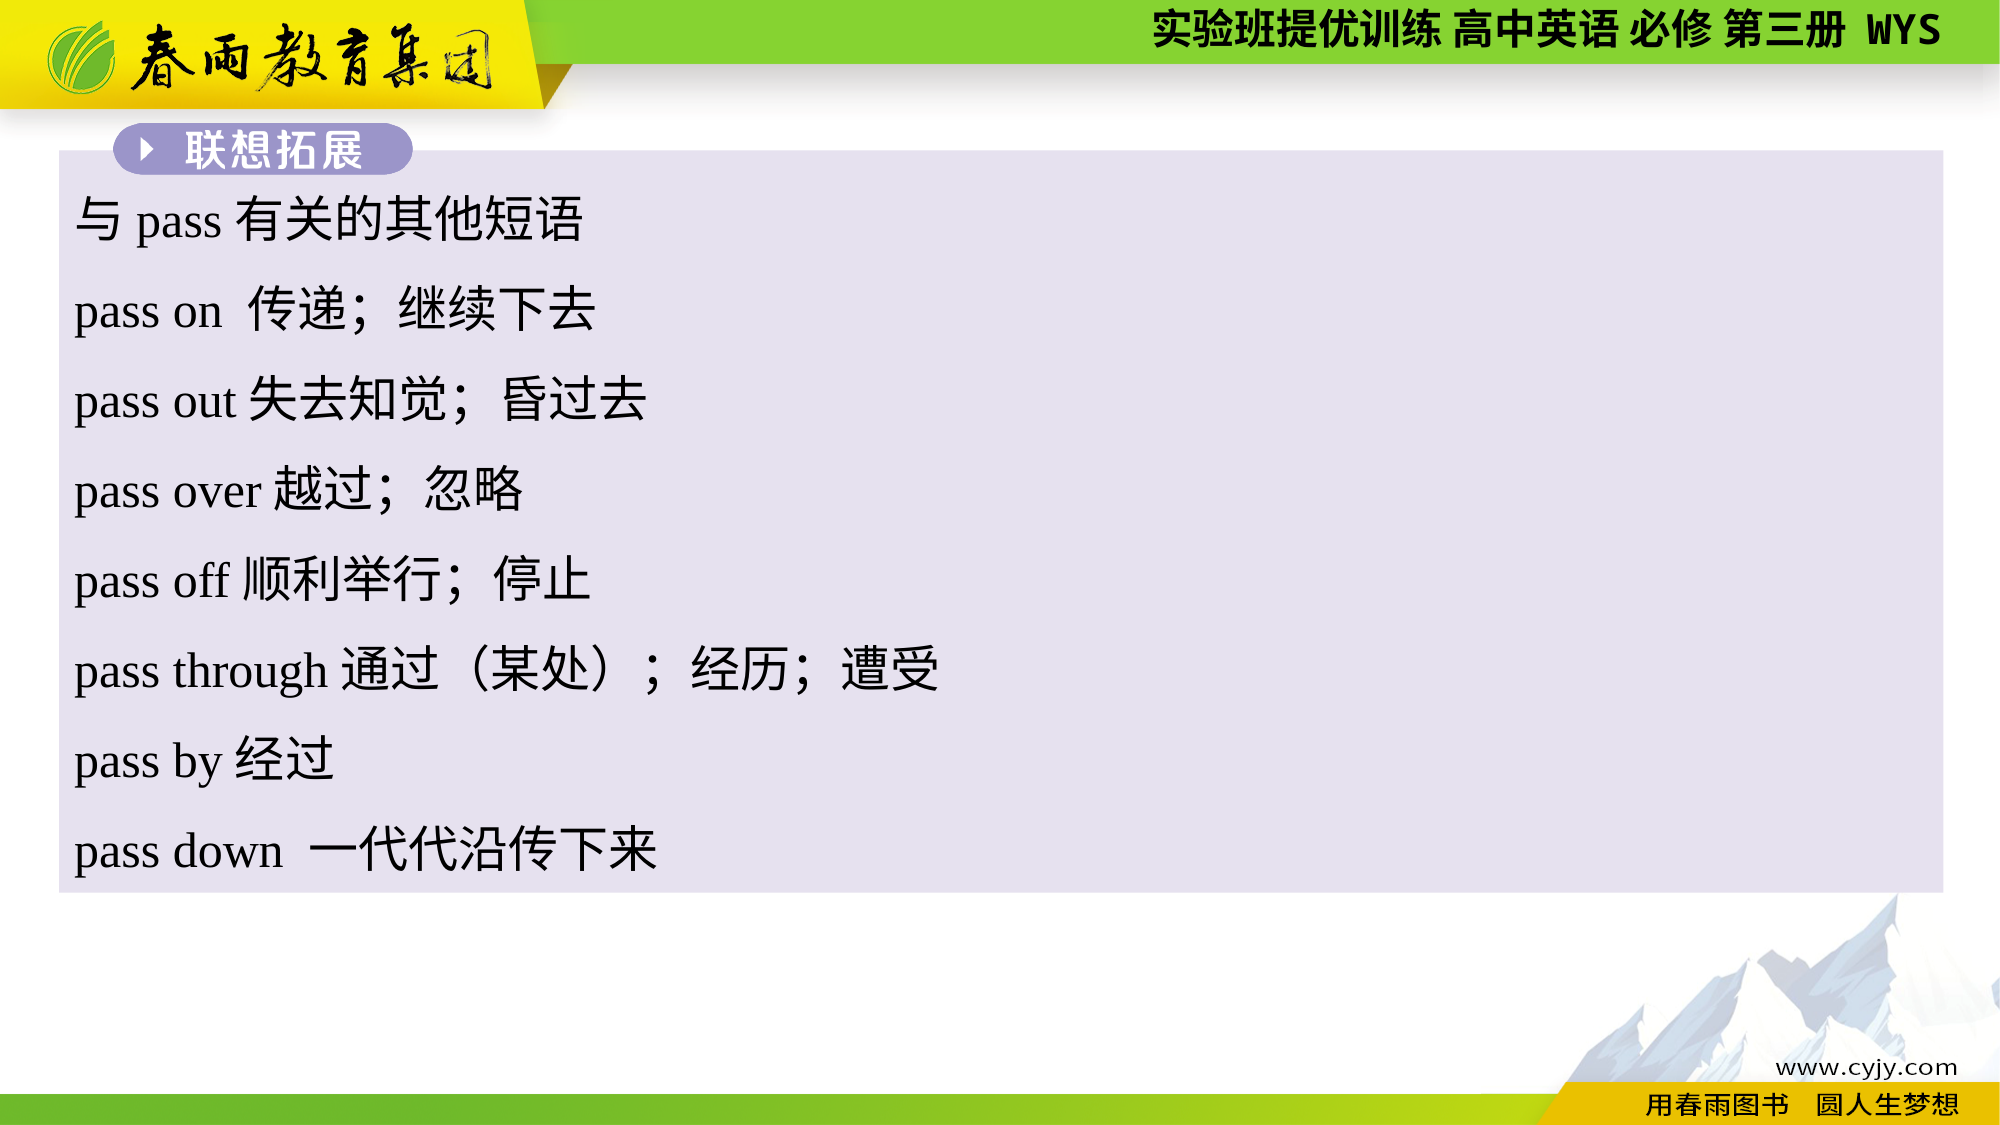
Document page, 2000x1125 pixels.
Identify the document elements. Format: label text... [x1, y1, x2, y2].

picture [0, 0, 2000, 1125]
list 与pass有关的其他短语 pass on 传递；继续下去 pass out失去知觉；昏过去 pass over越过；忽略 pass off顺利举行；停止 pass through通过（某处）；经历；遭受 pass by经过 pass down 一代代沿传下来 [59, 150, 1944, 893]
